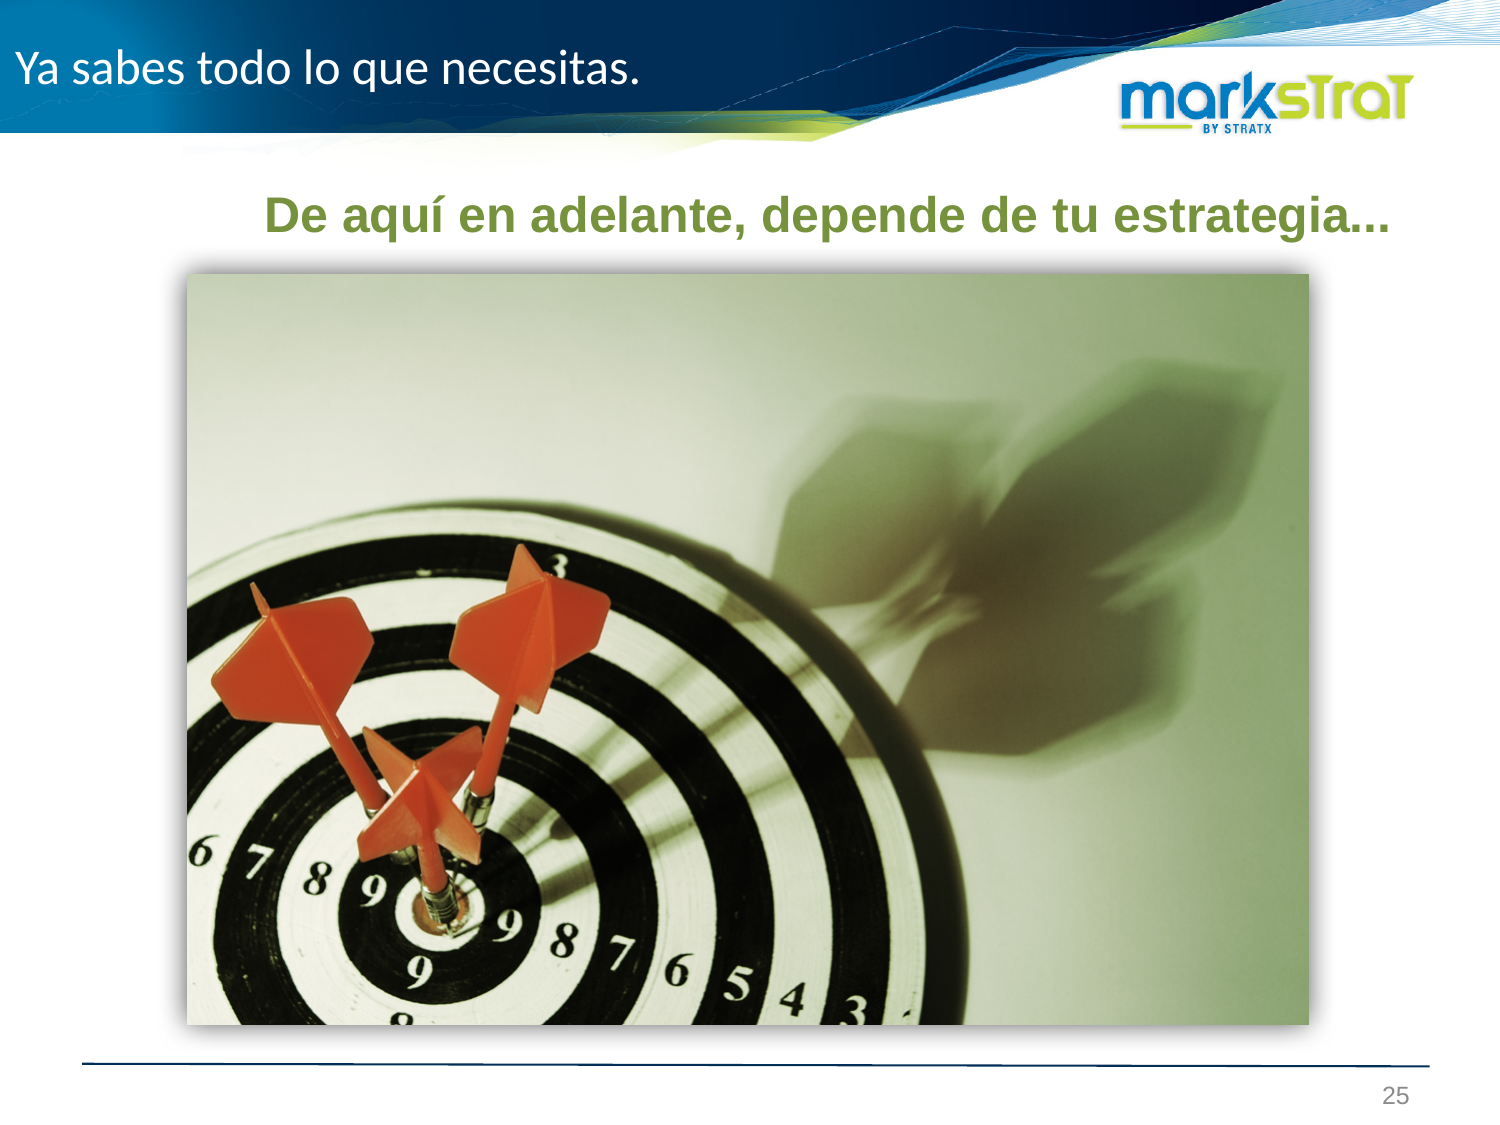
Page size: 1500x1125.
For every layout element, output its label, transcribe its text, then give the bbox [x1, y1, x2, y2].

text_box De aquí en adelante, depende de tu estrategia... [249, 174, 1408, 250]
title Ya sabes todo lo que necesitas. [0, 0, 938, 129]
picture [0, 0, 1500, 1125]
slide_number 25 [1074, 1065, 1425, 1125]
